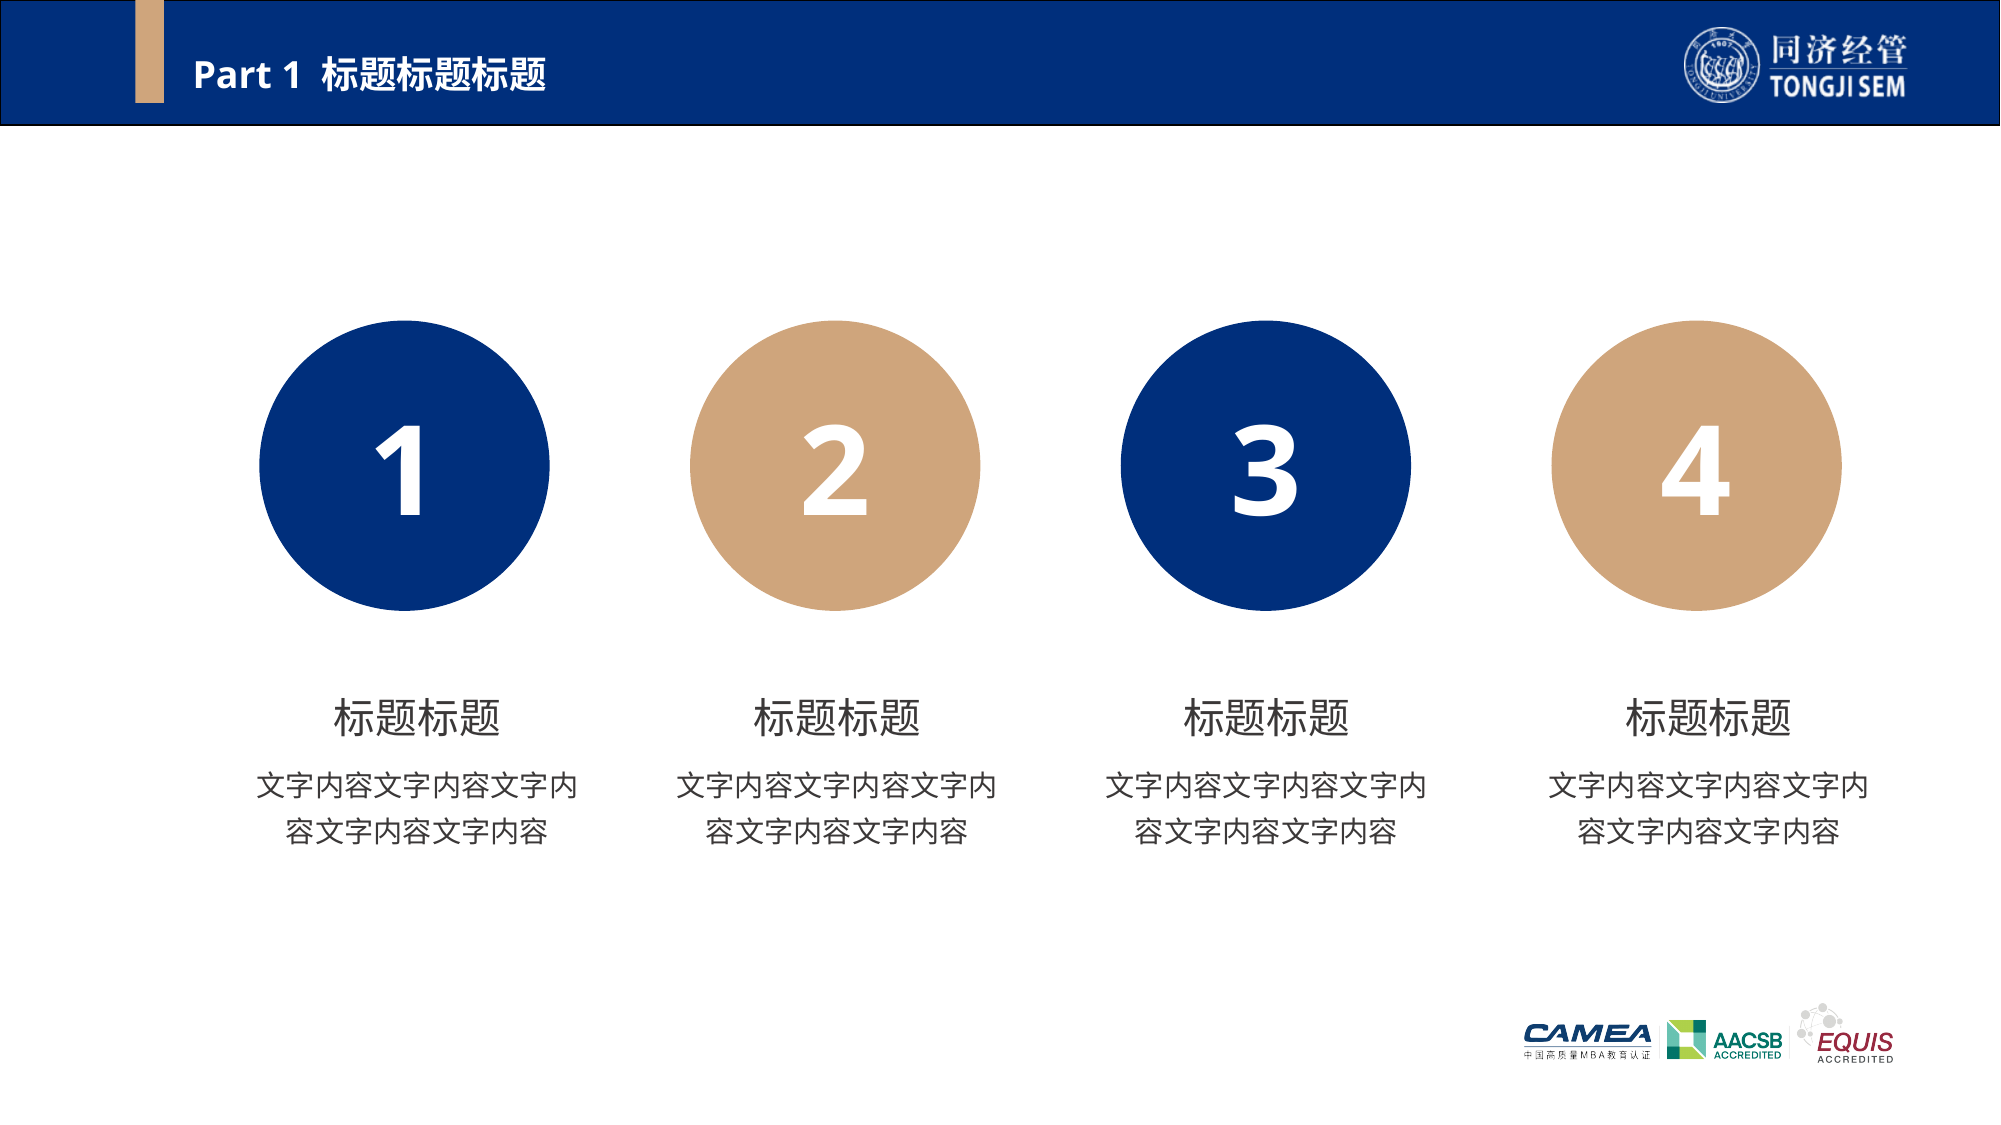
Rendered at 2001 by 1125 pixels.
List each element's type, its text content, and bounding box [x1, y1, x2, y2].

picture [1684, 27, 1912, 104]
text_box 1 [258, 319, 551, 612]
text_box 2 [689, 319, 982, 612]
text_box Part 1 标题标题标题 [192, 50, 625, 96]
text_box 文字内容文字内容文字内容文字内容文字内容 [1082, 749, 1451, 856]
text_box 标题标题 [1156, 684, 1377, 749]
text_box 标题标题 [307, 684, 528, 749]
text_box 文字内容文字内容文字内容文字内容文字内容 [1525, 749, 1894, 856]
text_box 4 [1550, 319, 1843, 612]
text_box 标题标题 [727, 684, 948, 749]
text_box [134, 0, 165, 104]
text_box 标题标题 [1599, 684, 1819, 749]
text_box 3 [1119, 319, 1413, 612]
text_box 文字内容文字内容文字内容文字内容文字内容 [233, 749, 602, 856]
text_box [0, 0, 2000, 126]
text_box 文字内容文字内容文字内容文字内容文字内容 [653, 749, 1022, 856]
picture [1524, 1003, 1893, 1063]
